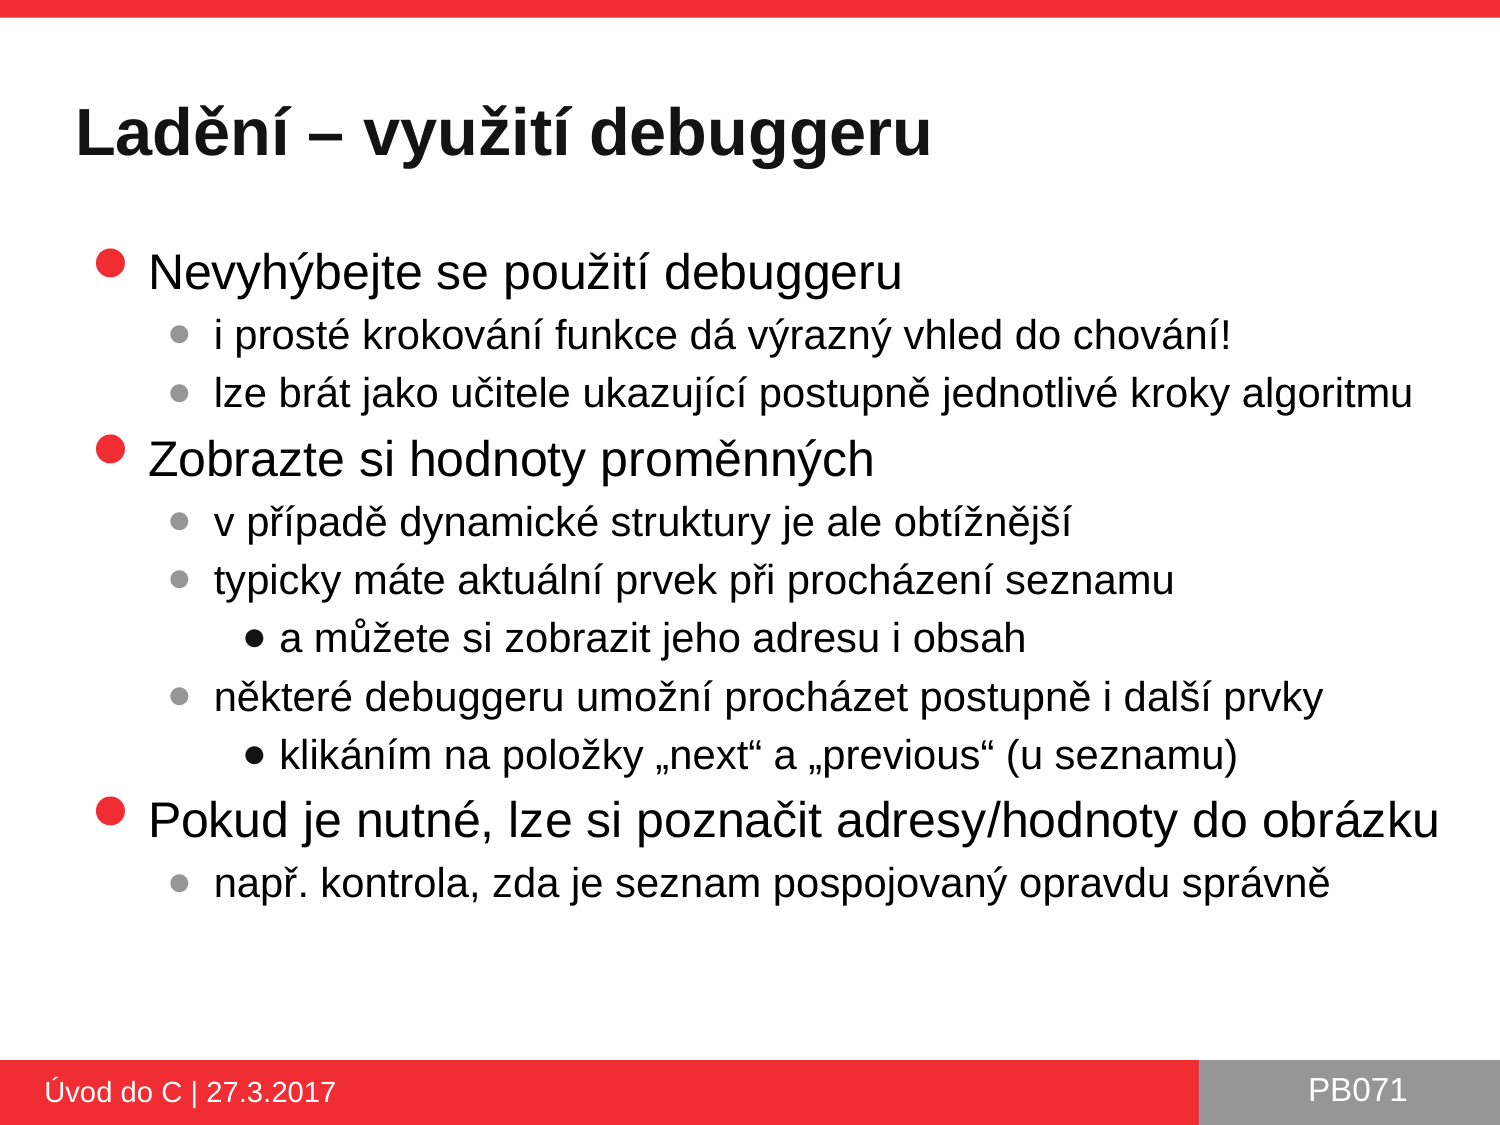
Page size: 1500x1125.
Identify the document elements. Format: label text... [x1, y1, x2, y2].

list Nevyhýbejte se použití debuggeru i prosté krokování funkce dá výrazný vhled do chování! lze brát jako učitele ukazující postupně jednotlivé kroky algoritmu Zobrazte si hodnoty proměnných v případě dynamické struktury je ale obtížnější typicky máte aktuální prvek při procházení seznamu a můžete si zobrazit jeho adresu i obsah některé debuggeru umožní procházet postupně i další prvky klikáním na položky „next“ a „previous“ (u seznamu) Pokud je nutné, lze si poznačit adresy/hodnoty do obrázku např. kontrola, zda je seznam pospojovaný opravdu správně [76, 231, 1459, 1024]
title Ladění – využití debuggeru [75, 45, 1471, 208]
footer Úvod do C | 27.3.2017 [29, 1065, 1199, 1125]
